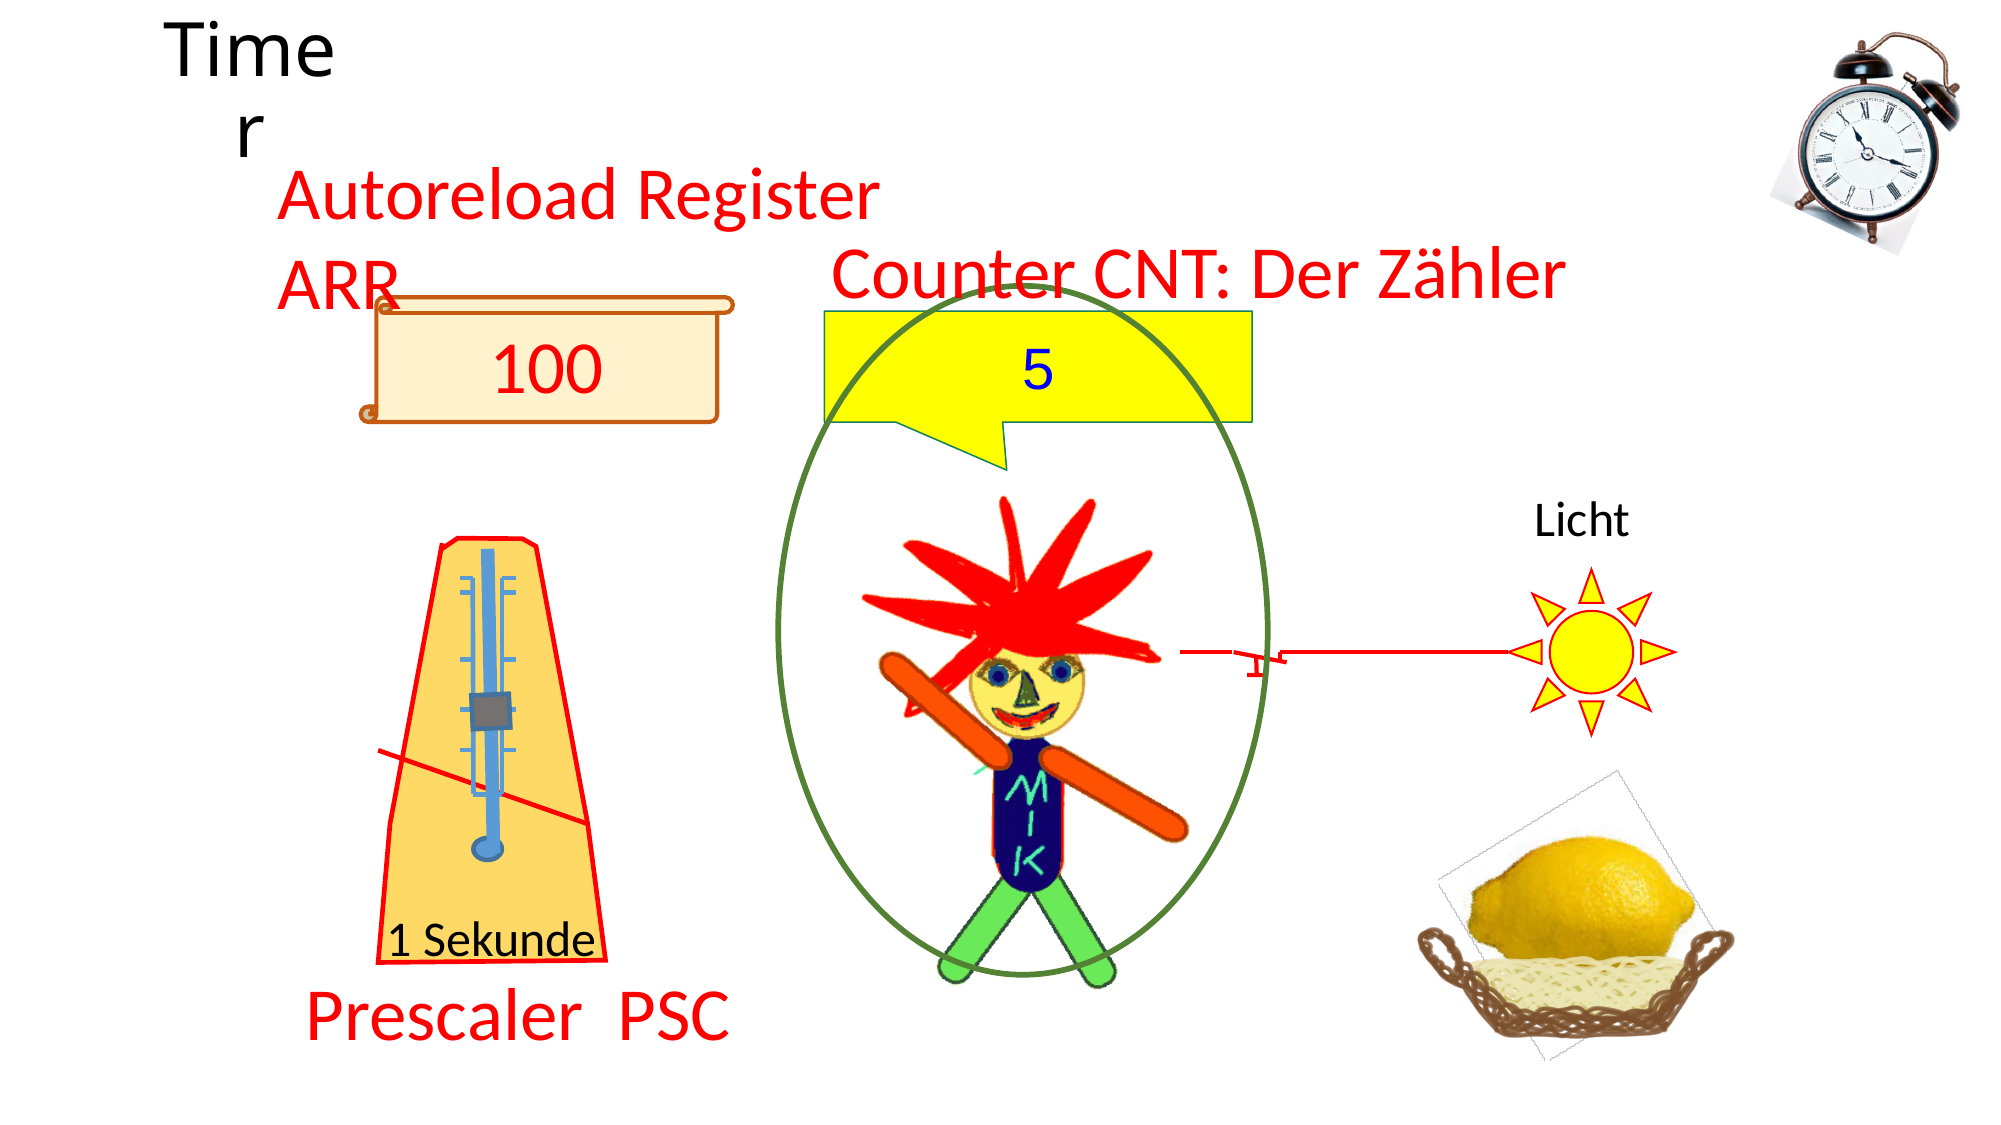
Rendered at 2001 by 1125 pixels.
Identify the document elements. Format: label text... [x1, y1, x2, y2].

text_box Prescaler PSC [290, 957, 790, 1063]
text_box Licht [1519, 478, 1646, 554]
picture [1382, 772, 1770, 1107]
text_box [409, 537, 569, 714]
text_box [226, 714, 761, 980]
text_box 5 [1136, 322, 1253, 423]
text_box Counter CNT: Der Zähler [816, 216, 1592, 322]
text_box 100 [359, 332, 719, 424]
picture [840, 478, 1206, 1004]
text_box 5 [824, 332, 897, 423]
text_box Autoreload Register ARR [263, 136, 1039, 332]
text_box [1206, 569, 1675, 735]
text_box [777, 322, 1265, 861]
picture [1769, 0, 1990, 257]
title Timer [139, 108, 361, 182]
